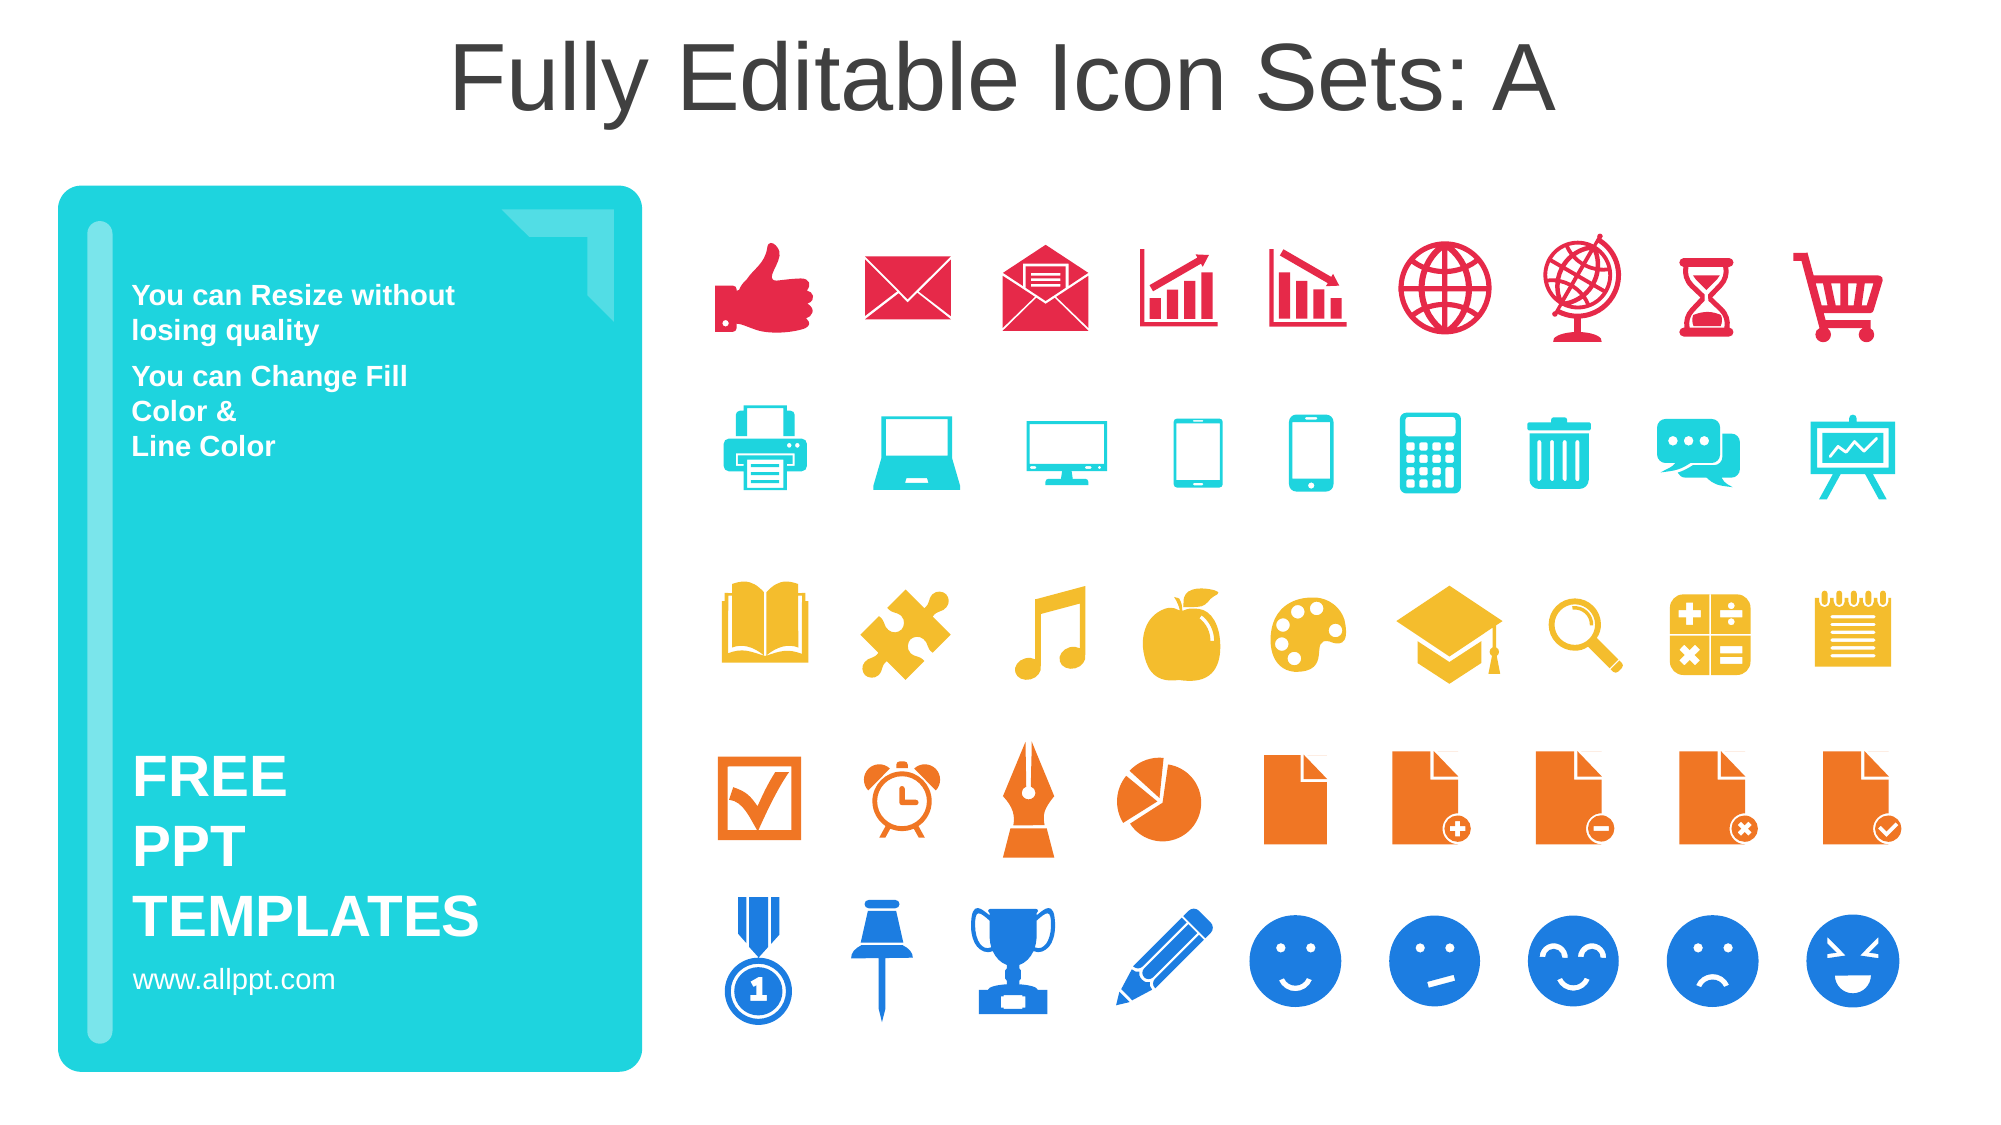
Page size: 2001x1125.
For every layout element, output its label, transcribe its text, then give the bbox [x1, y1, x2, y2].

text_box [1526, 914, 1620, 1008]
text_box [1792, 251, 1884, 344]
text_box [1813, 589, 1893, 668]
text_box [1139, 248, 1219, 327]
text_box [1668, 593, 1752, 677]
text_box [1172, 417, 1224, 489]
text_box [714, 241, 815, 334]
text_box [862, 760, 942, 839]
text_box [970, 906, 1057, 1016]
text_box [1821, 748, 1903, 846]
text_box [1388, 914, 1482, 1008]
text_box [1248, 914, 1343, 1009]
text_box [1547, 597, 1625, 674]
text_box [1678, 256, 1735, 338]
text_box [1000, 741, 1057, 859]
text_box [1678, 748, 1759, 846]
text_box [862, 255, 954, 321]
text_box [1141, 587, 1222, 682]
text_box [1398, 411, 1462, 495]
text_box [1114, 907, 1214, 1007]
text_box [722, 404, 809, 492]
text_box [723, 896, 794, 1026]
text_box [1287, 413, 1335, 493]
text_box [1000, 243, 1091, 332]
text_box [1116, 756, 1203, 843]
text_box [1805, 913, 1901, 1009]
text_box [720, 580, 810, 664]
text_box [1268, 248, 1348, 328]
text_box [1269, 596, 1348, 673]
text_box [1534, 748, 1616, 846]
text_box [1542, 232, 1623, 343]
text_box [872, 415, 962, 491]
text_box [1278, 247, 1341, 320]
text_box [1665, 914, 1760, 1009]
text_box [717, 756, 802, 841]
text_box [858, 588, 953, 682]
text_box [1394, 584, 1505, 686]
text_box [1397, 240, 1493, 336]
list Fully Editable Icon Sets: A [53, 20, 1952, 140]
text_box [1809, 413, 1897, 501]
text_box [1263, 752, 1330, 845]
text_box [1656, 417, 1741, 489]
text_box [1526, 416, 1592, 490]
text_box [1391, 748, 1472, 846]
text_box [1025, 420, 1109, 487]
text_box [1014, 584, 1087, 681]
text_box [849, 898, 915, 1023]
